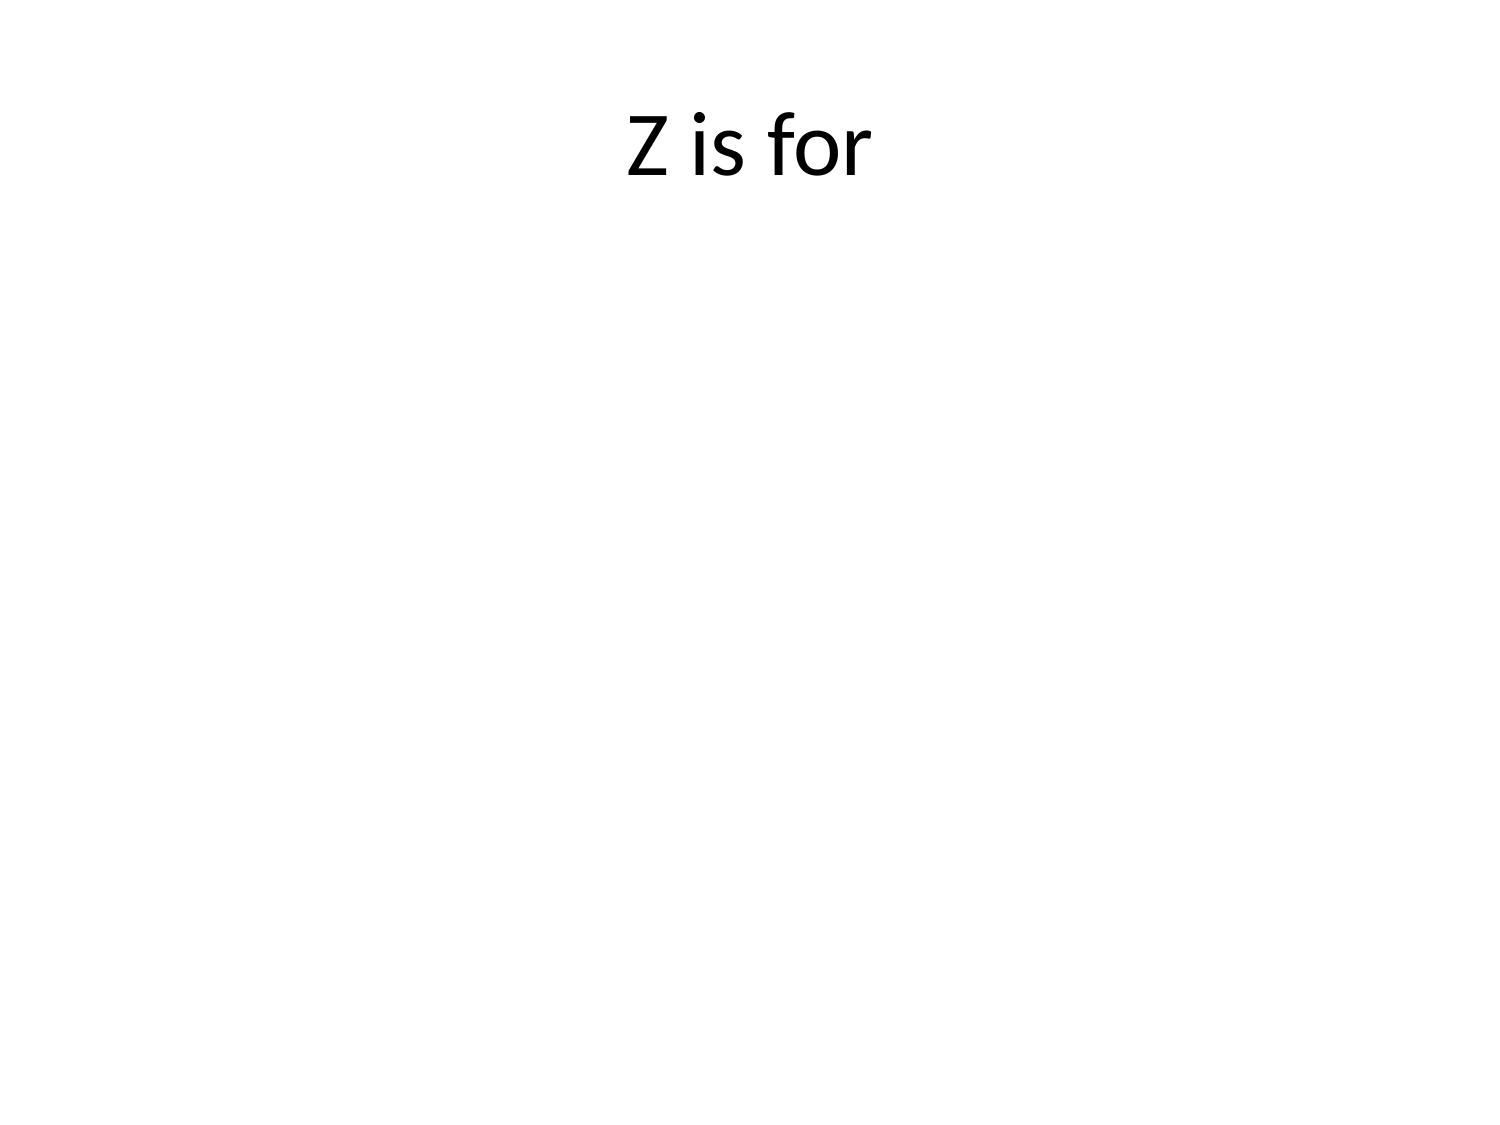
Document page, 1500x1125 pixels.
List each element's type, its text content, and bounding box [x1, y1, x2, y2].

title Z is for [75, 45, 1425, 233]
